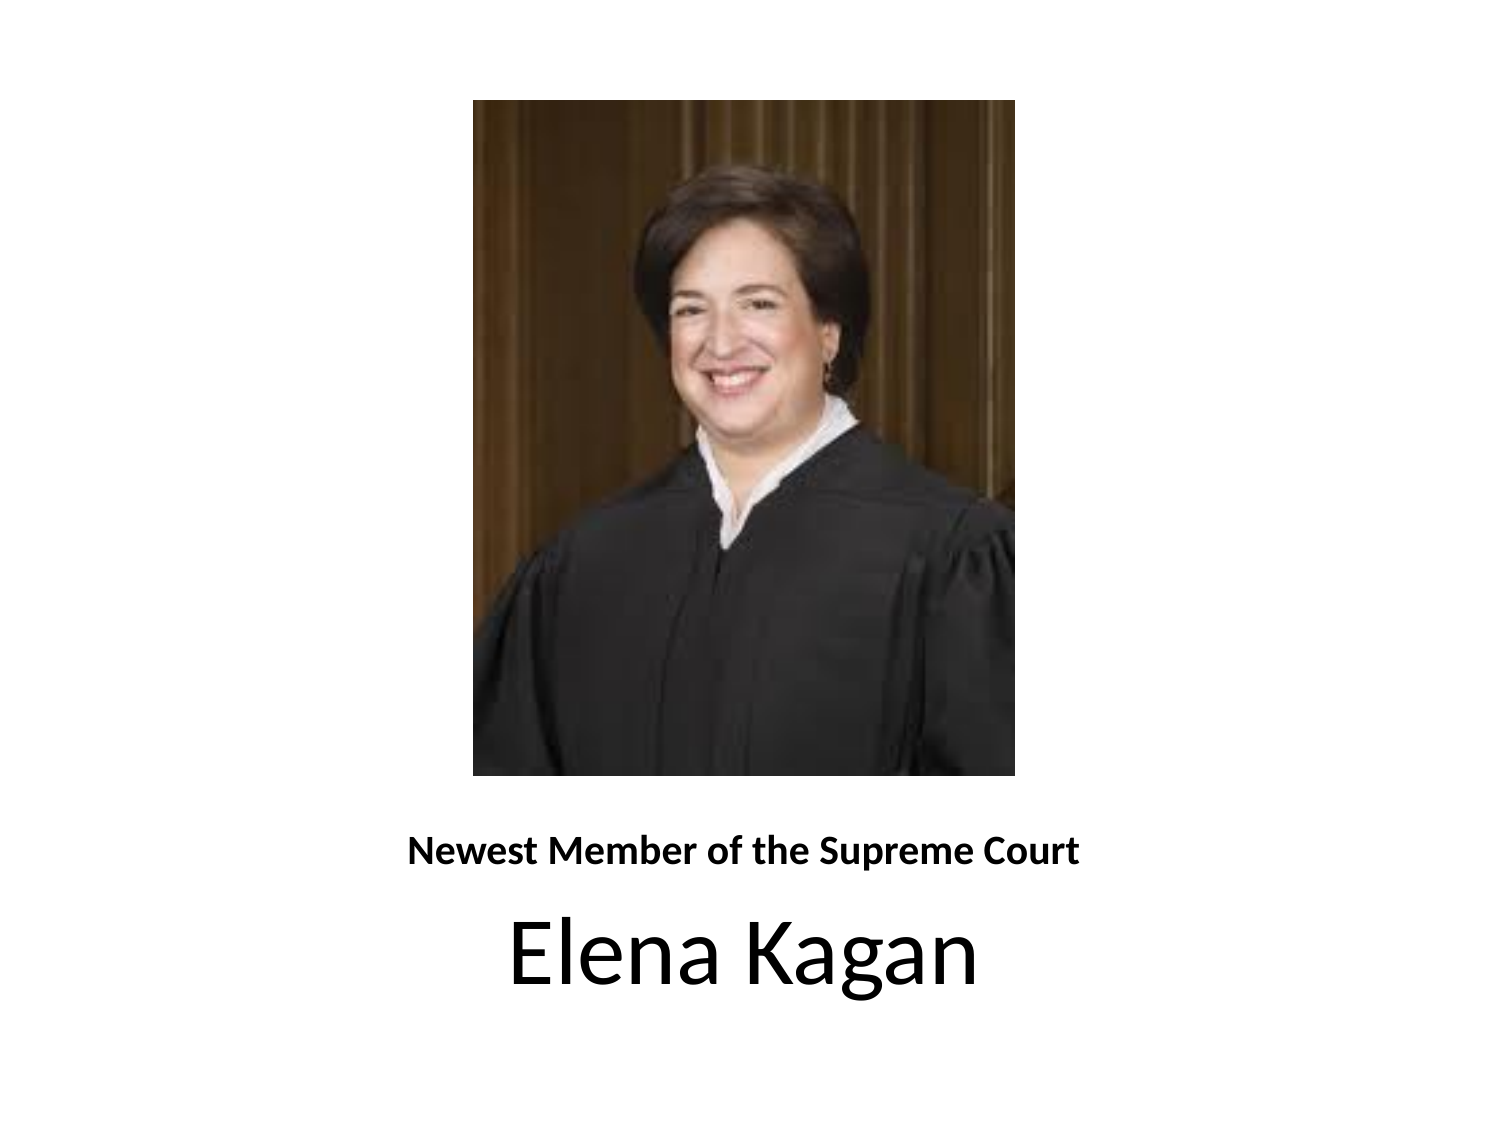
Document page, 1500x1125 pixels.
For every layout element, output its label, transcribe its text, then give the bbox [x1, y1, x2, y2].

list Elena Kagan [294, 880, 1194, 1013]
title Newest Member of the Supreme Court [294, 787, 1194, 880]
picture [473, 100, 1015, 776]
